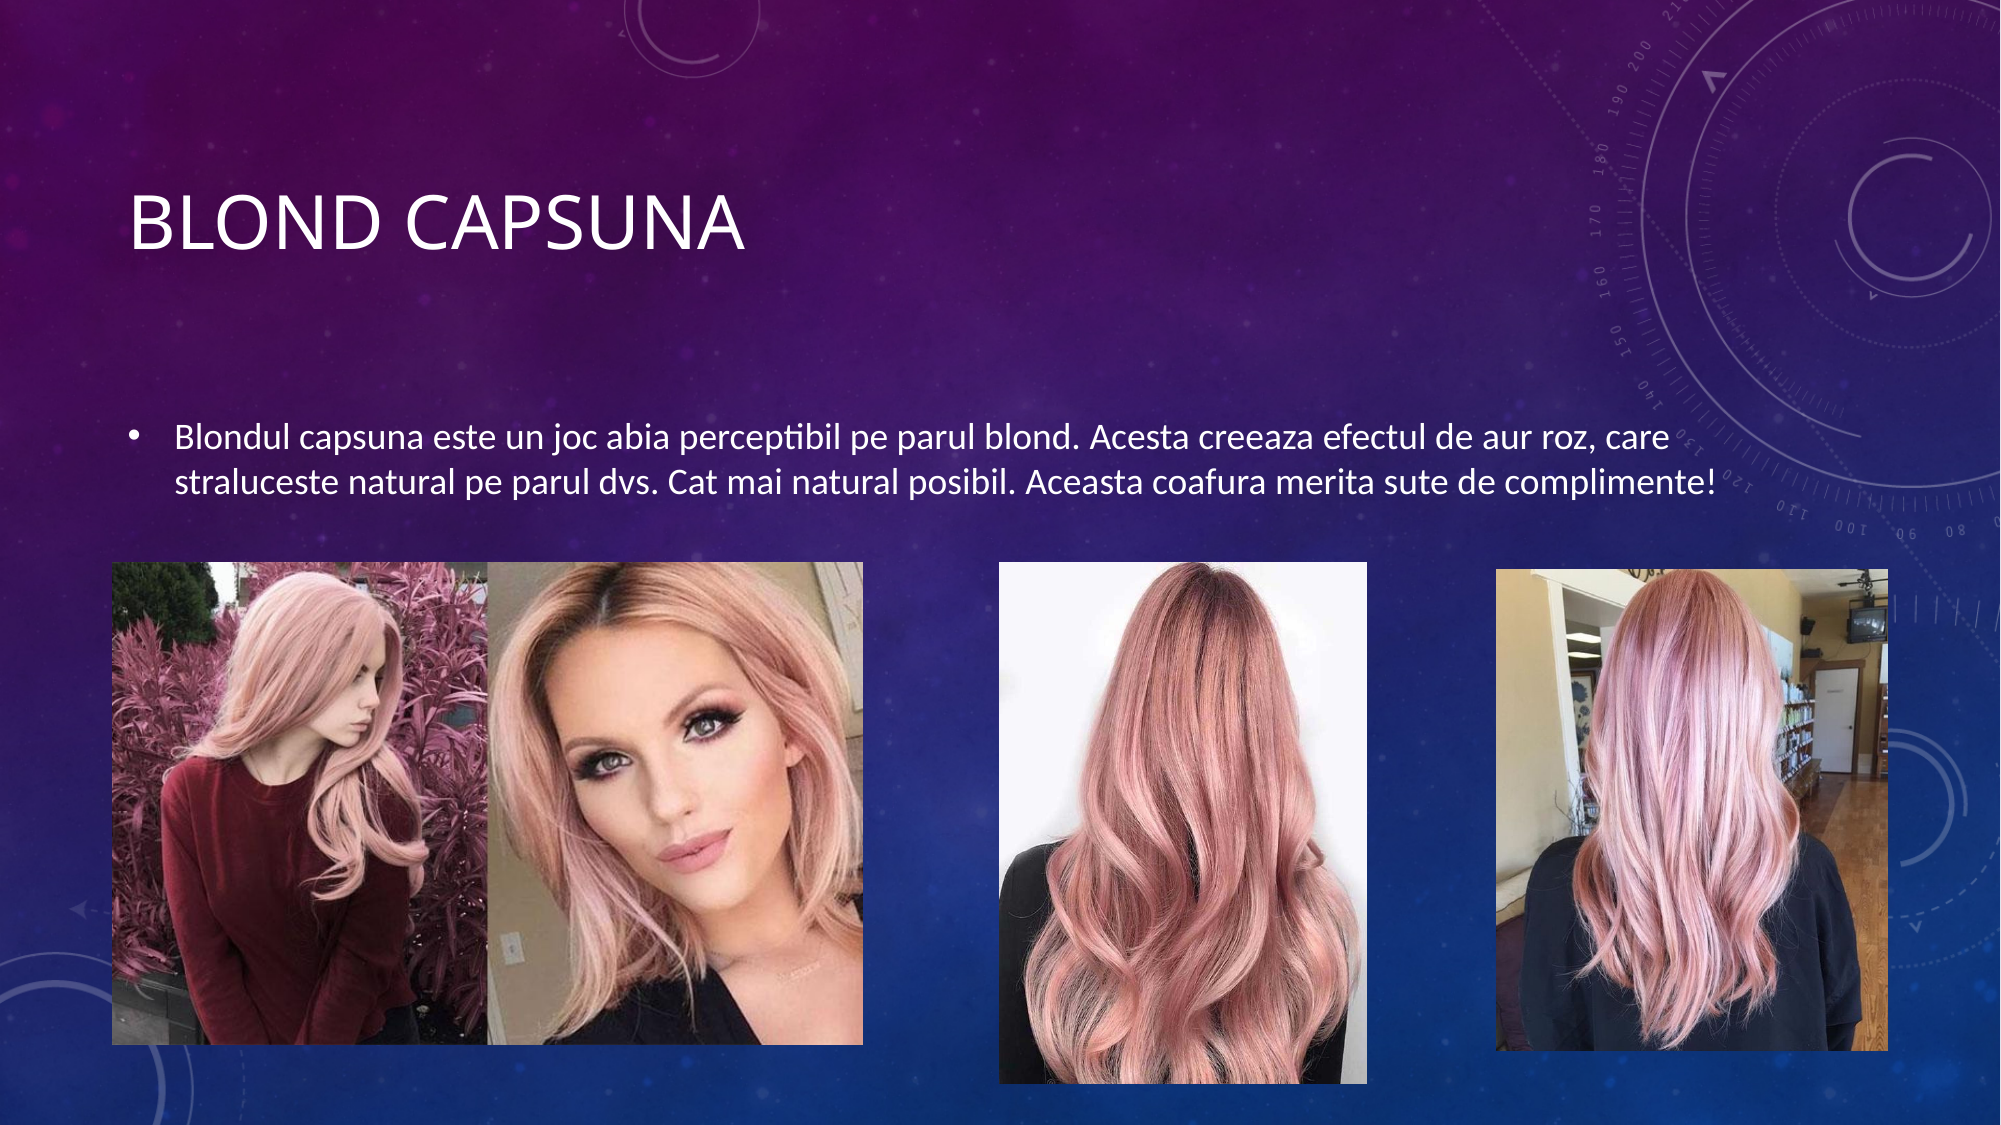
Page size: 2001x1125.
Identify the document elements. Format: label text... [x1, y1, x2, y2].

title BLOND CAPSUNA [112, 99, 1775, 339]
list Blondul capsuna este un joc abia perceptibil pe parul blond. Acesta creeaza efectul de aur roz, care straluceste natural pe parul dvs. Cat mai natural posibil. Aceasta coafura merita sute de complimente! [112, 351, 1775, 563]
picture [0, 0, 2001, 1125]
